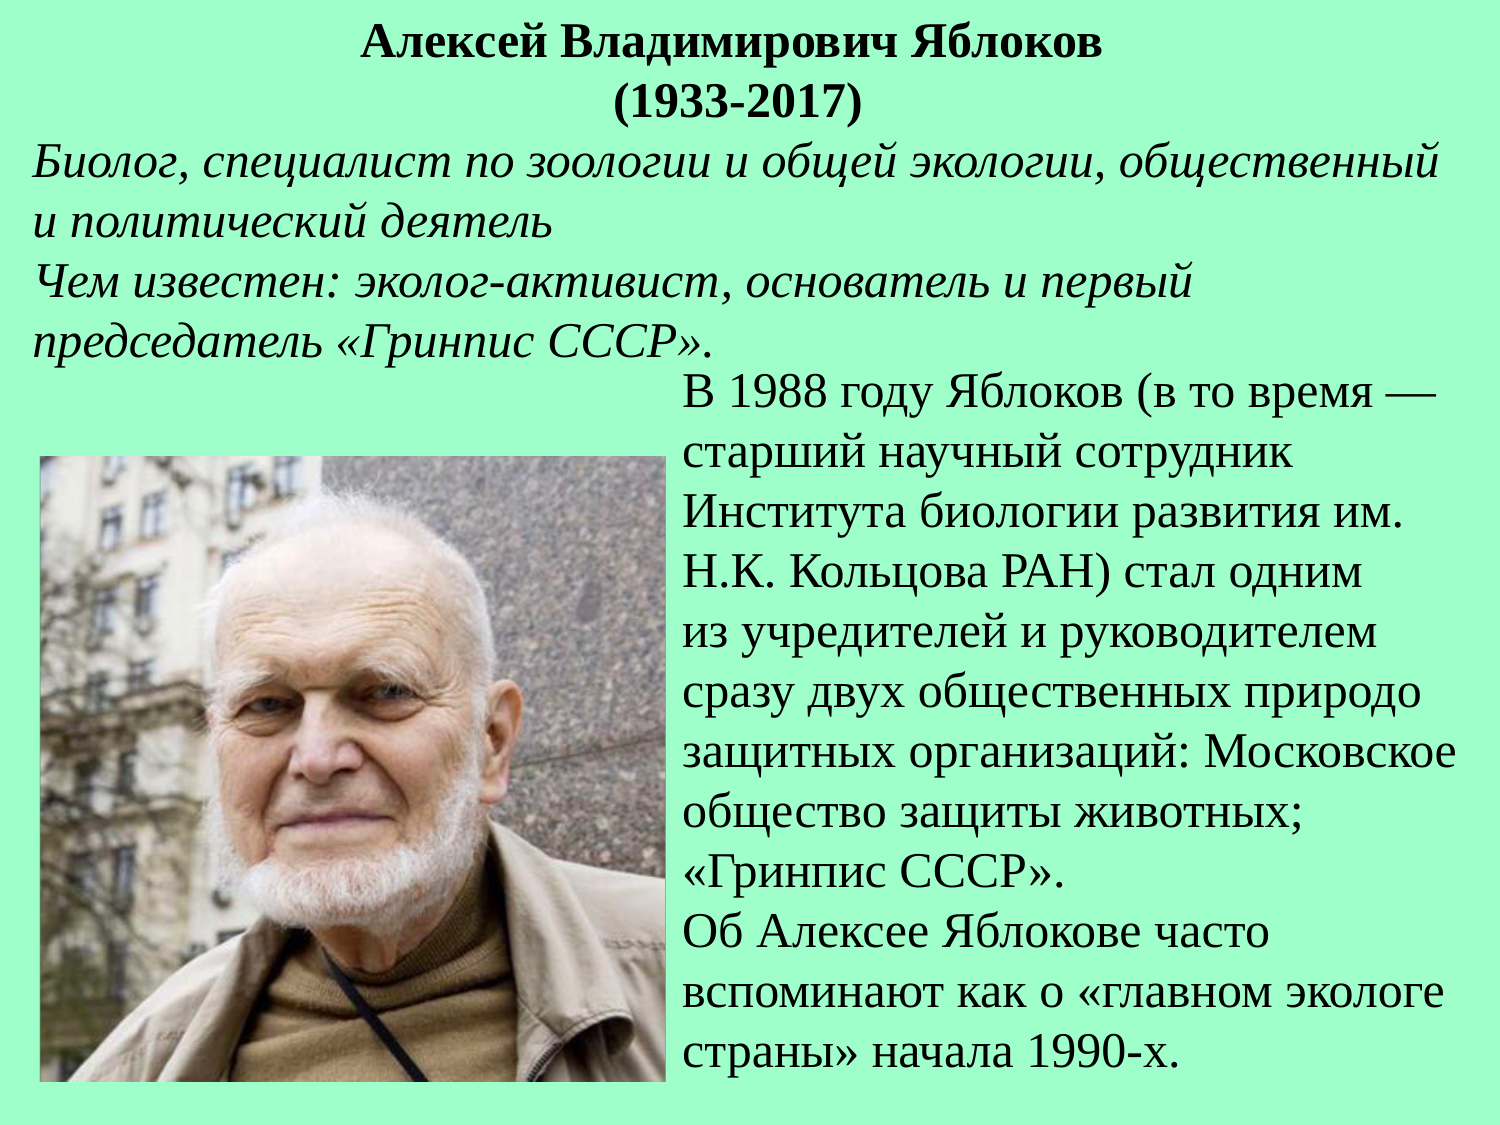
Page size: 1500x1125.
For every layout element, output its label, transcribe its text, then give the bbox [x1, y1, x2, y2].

text_box Алексей Владимирович Яблоков (1933-2017) Биолог, специалист по зоологии и общей экологии, общественный и политический деятель Чем известен: эколог-активист, основатель и первый председатель «Гринпис СССР». [17, 0, 1459, 420]
text_box В 1988 году Яблоков (в то время — старший научный сотрудник Института биологии развития им. Н.К. Кольцова РАН) стал одним из учредителей и руководителем сразу двух общественных природо защитных организаций: Московское общество защиты животных; «Гринпис СССР». Об Алексее Яблокове часто вспоминают как о «главном экологе страны» начала 1990-х. [667, 349, 1483, 1085]
picture [0, 455, 1059, 1082]
